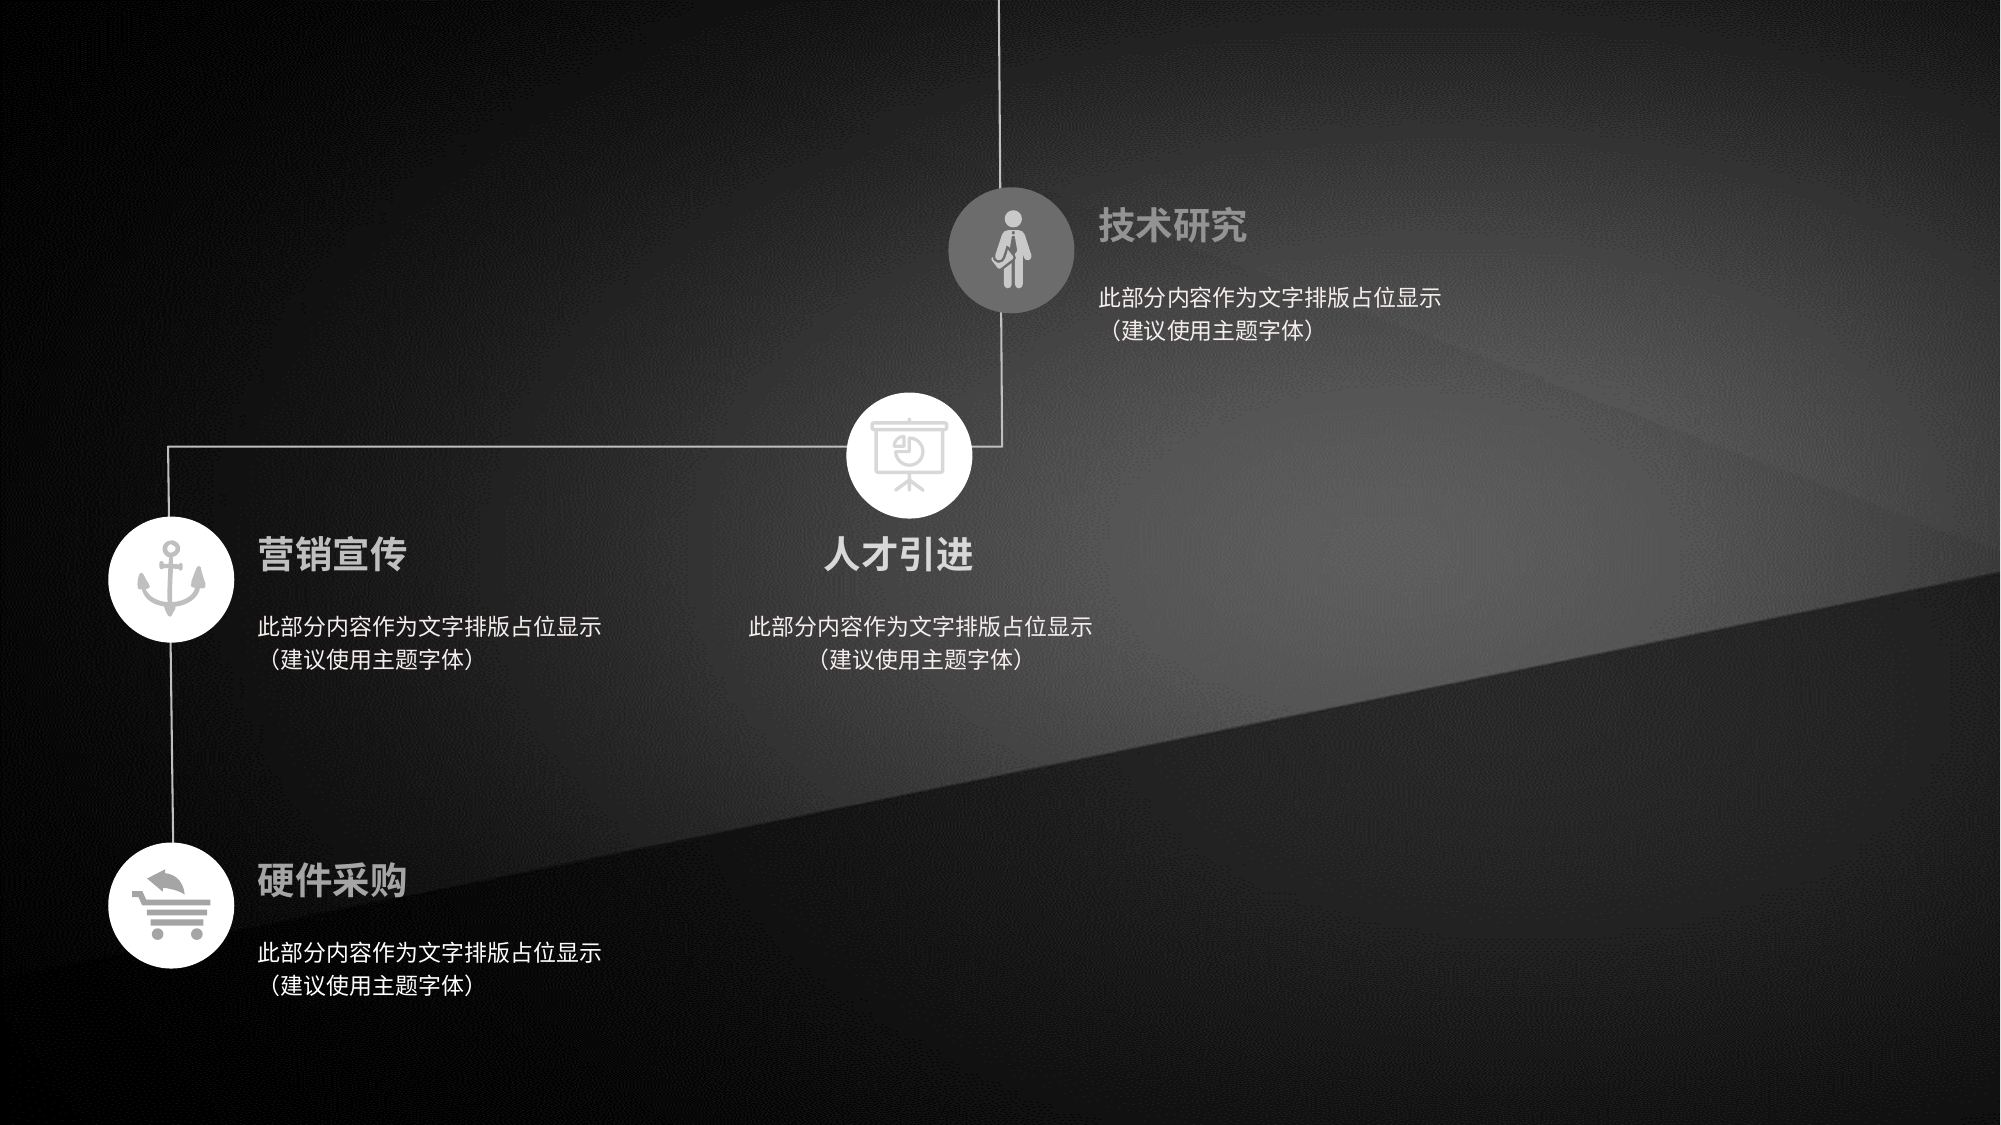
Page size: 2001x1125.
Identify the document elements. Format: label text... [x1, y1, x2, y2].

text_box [846, 392, 973, 519]
picture [0, 0, 2001, 1125]
text_box 此部分内容作为文字排版占位显示 （建议使用主题字体） [234, 909, 621, 1024]
text_box 此部分内容作为文字排版占位显示 （建议使用主题字体） [716, 583, 1103, 698]
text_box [108, 516, 235, 643]
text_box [948, 187, 1075, 314]
text_box 营销宣传 [235, 516, 576, 583]
text_box 此部分内容作为文字排版占位显示 （建议使用主题字体） [234, 583, 621, 698]
text_box [170, 643, 397, 842]
text_box 人才引进 [716, 516, 1058, 583]
text_box 技术研究 [1075, 187, 1416, 254]
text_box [108, 842, 235, 969]
text_box 硬件采购 [235, 842, 576, 909]
text_box 此部分内容作为文字排版占位显示 （建议使用主题字体） [1074, 254, 1461, 368]
text_box [168, 0, 1003, 516]
